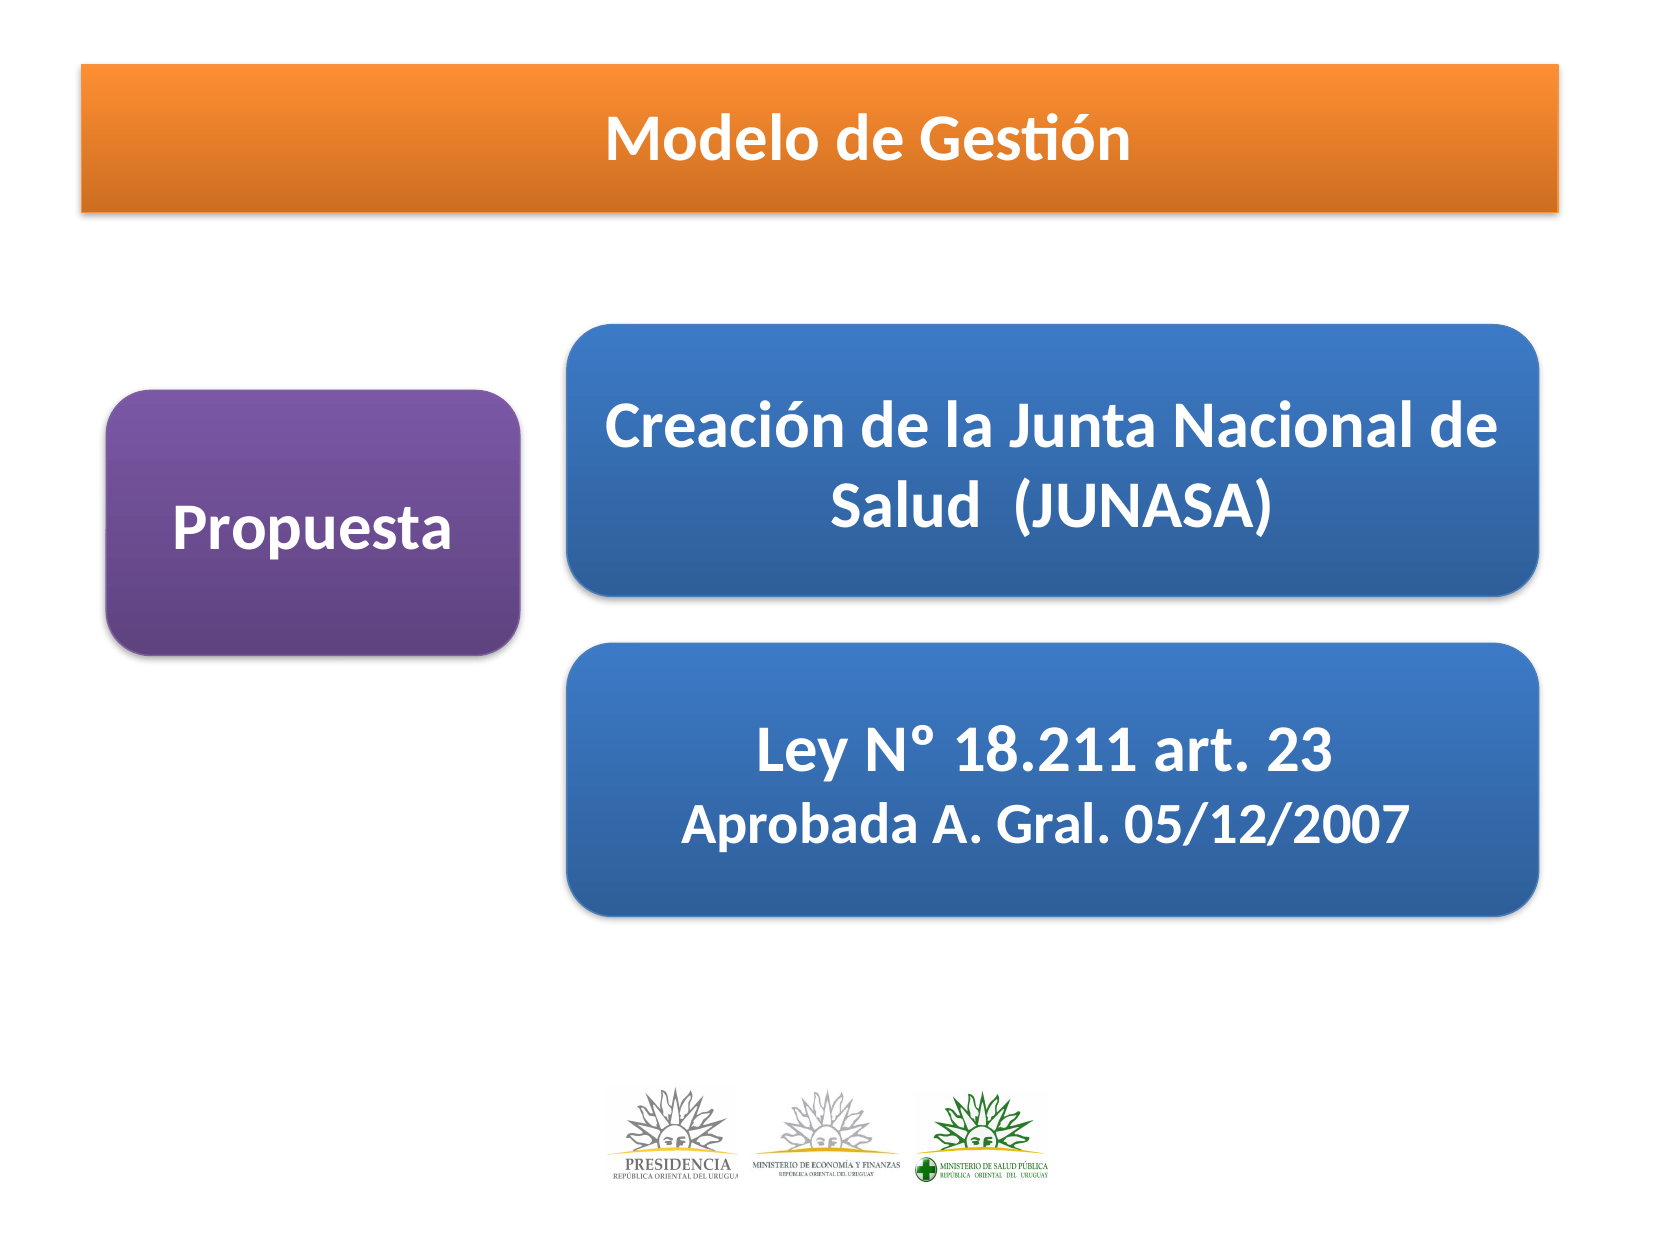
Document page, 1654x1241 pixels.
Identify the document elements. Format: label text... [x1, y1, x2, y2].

text_box Creación de la Junta Nacional de Salud (JUNASA) [566, 323, 1540, 598]
text_box Propuesta [105, 389, 521, 657]
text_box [605, 1061, 1048, 1206]
title Modelo de Gestión [81, 64, 1559, 213]
text_box Ley Nº 18.211 art. 23 Aprobada A. Gral. 05/12/2007 [566, 642, 1540, 918]
